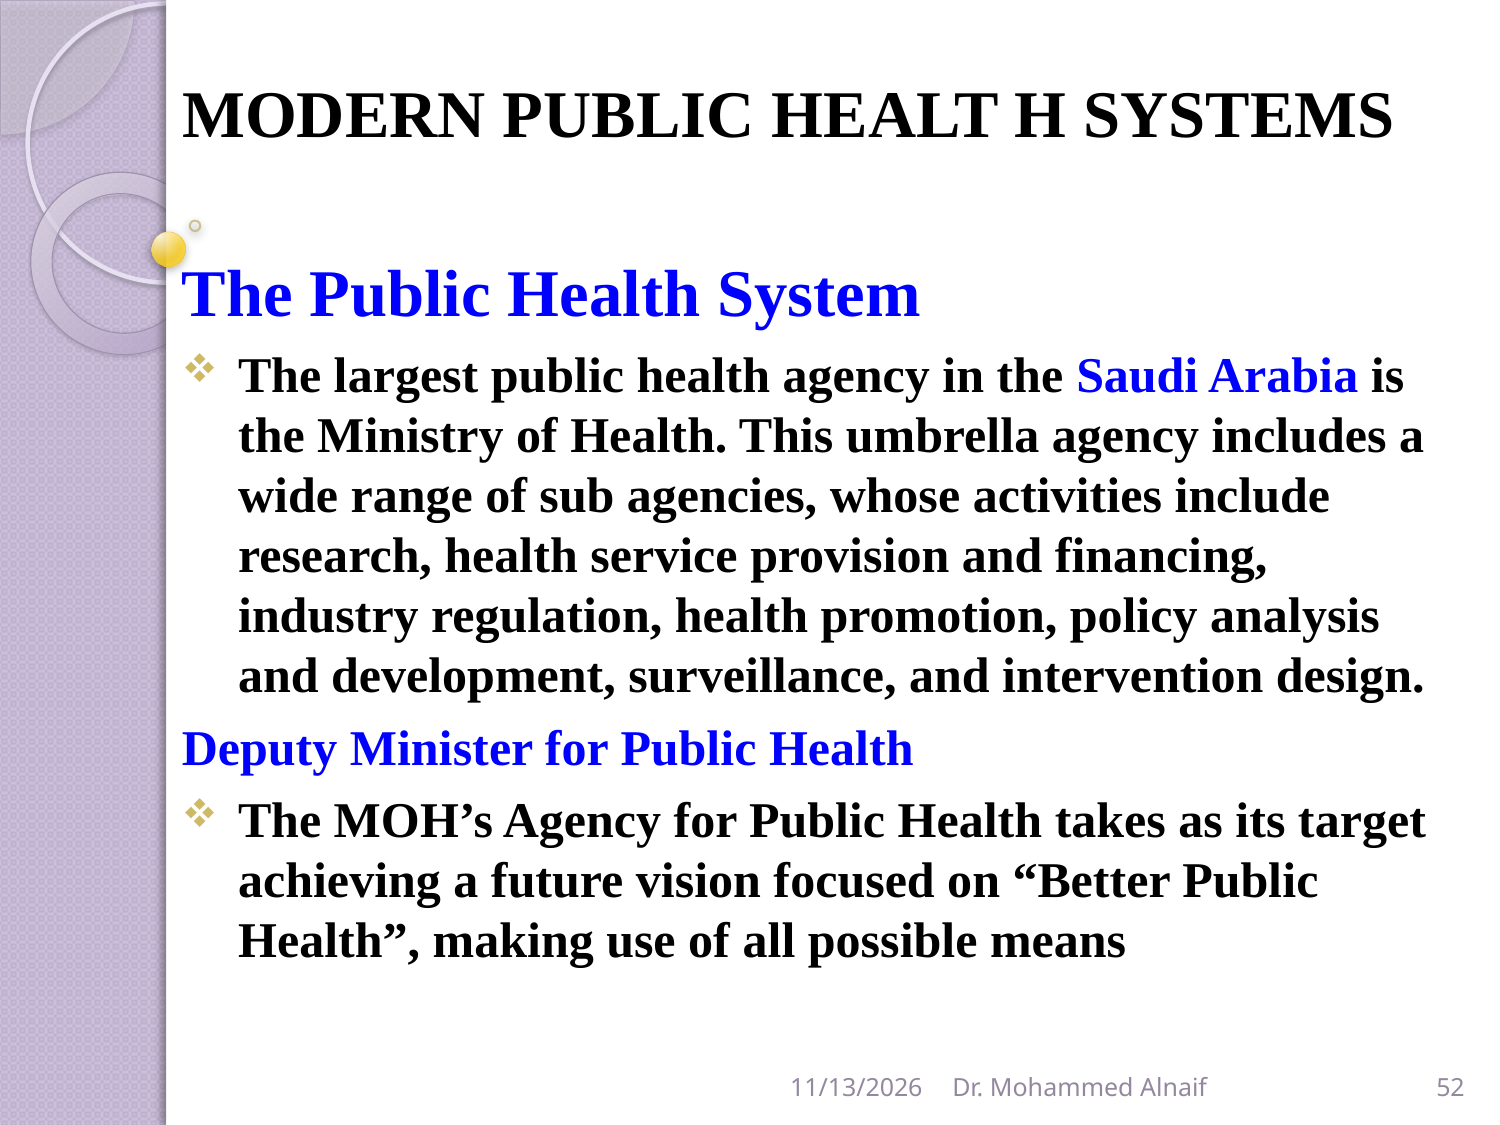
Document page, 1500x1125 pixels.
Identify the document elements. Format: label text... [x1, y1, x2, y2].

title MODERN PUBLIC HEALT H SYSTEMS [137, 62, 1413, 159]
slide_number 52 [1413, 1034, 1488, 1113]
subtitle The Public Health System The largest public health agency in the Saudi Arabia is the Ministry of Health. This umbrella agency includes a wide range of sub agencies, whose activities include research, health service provision and financing, industry regulation, health promotion, policy analysis and development, surveillance, and intervention design. Deputy Minister for Public Health The MOH’s Agency for Public Health takes as its target achieving a future vision focused on “Better Public Health”, making use of all possible means [162, 249, 1450, 1025]
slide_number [587, 1034, 937, 1113]
footer Dr. Mohammed Alnaif [937, 1034, 1413, 1113]
